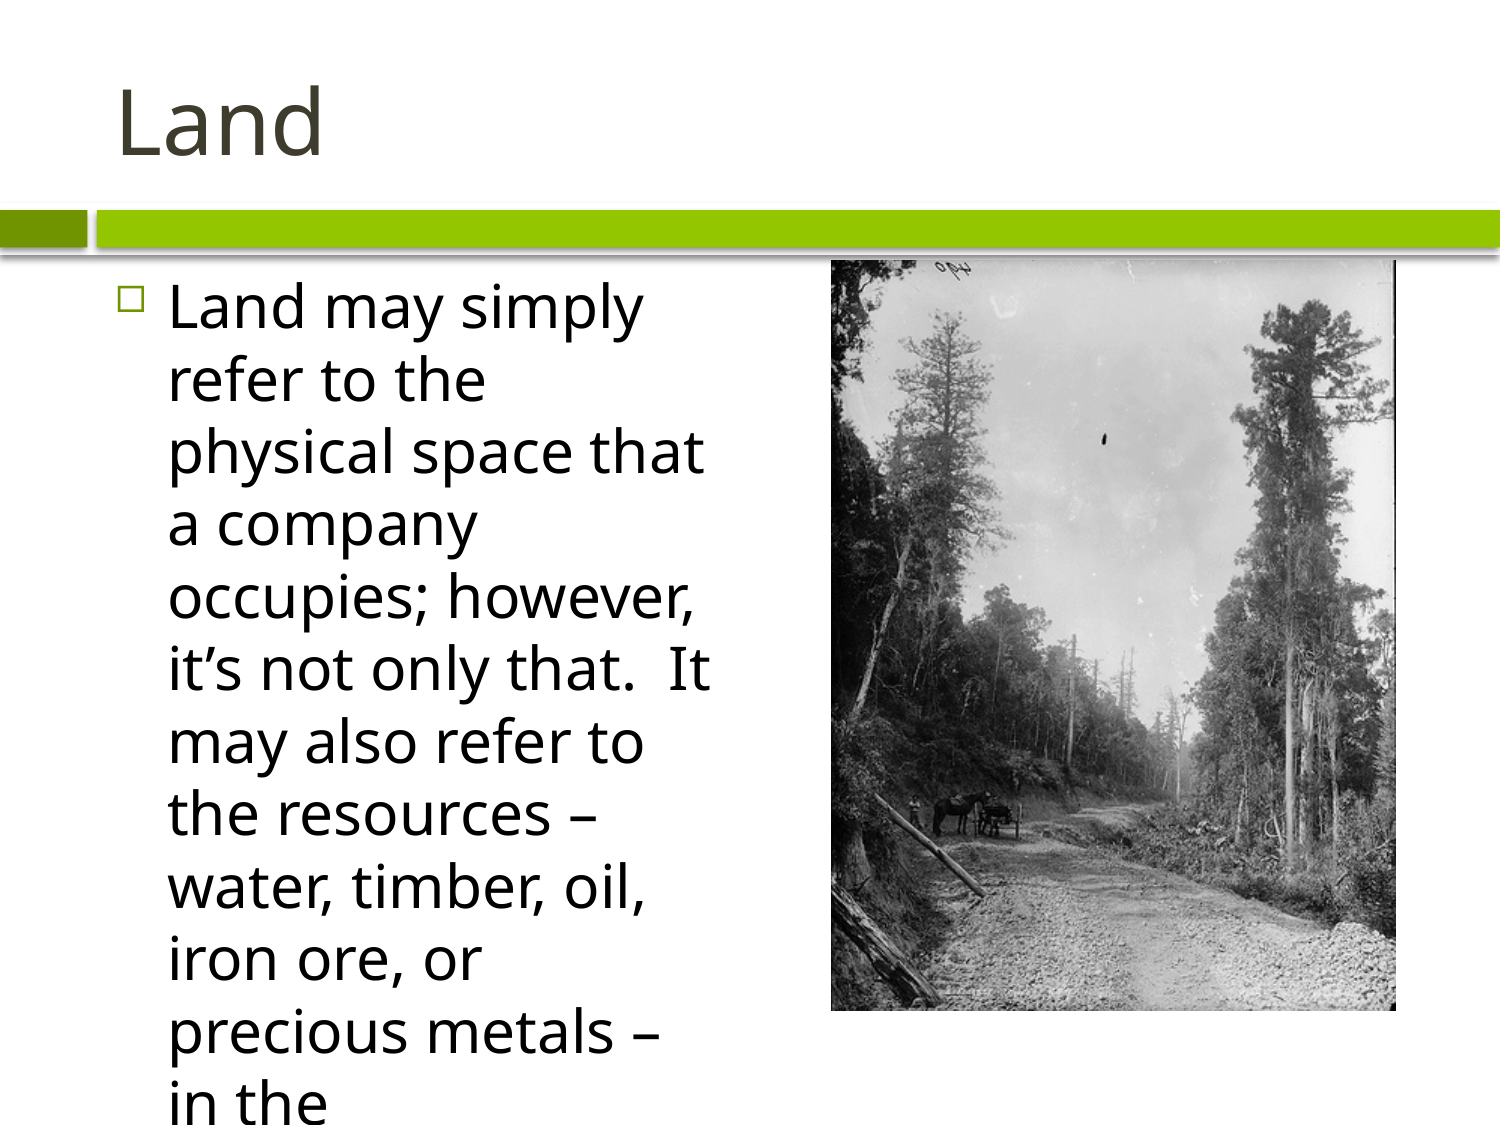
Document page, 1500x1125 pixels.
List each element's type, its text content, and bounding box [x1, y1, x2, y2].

title Land [99, 37, 1438, 200]
list Land may simply refer to the physical space that a company occupies; however, it’s not only that. It may also refer to the resources – water, timber, oil, iron ore, or precious metals – in the environment. [99, 260, 738, 1011]
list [831, 260, 1396, 1011]
